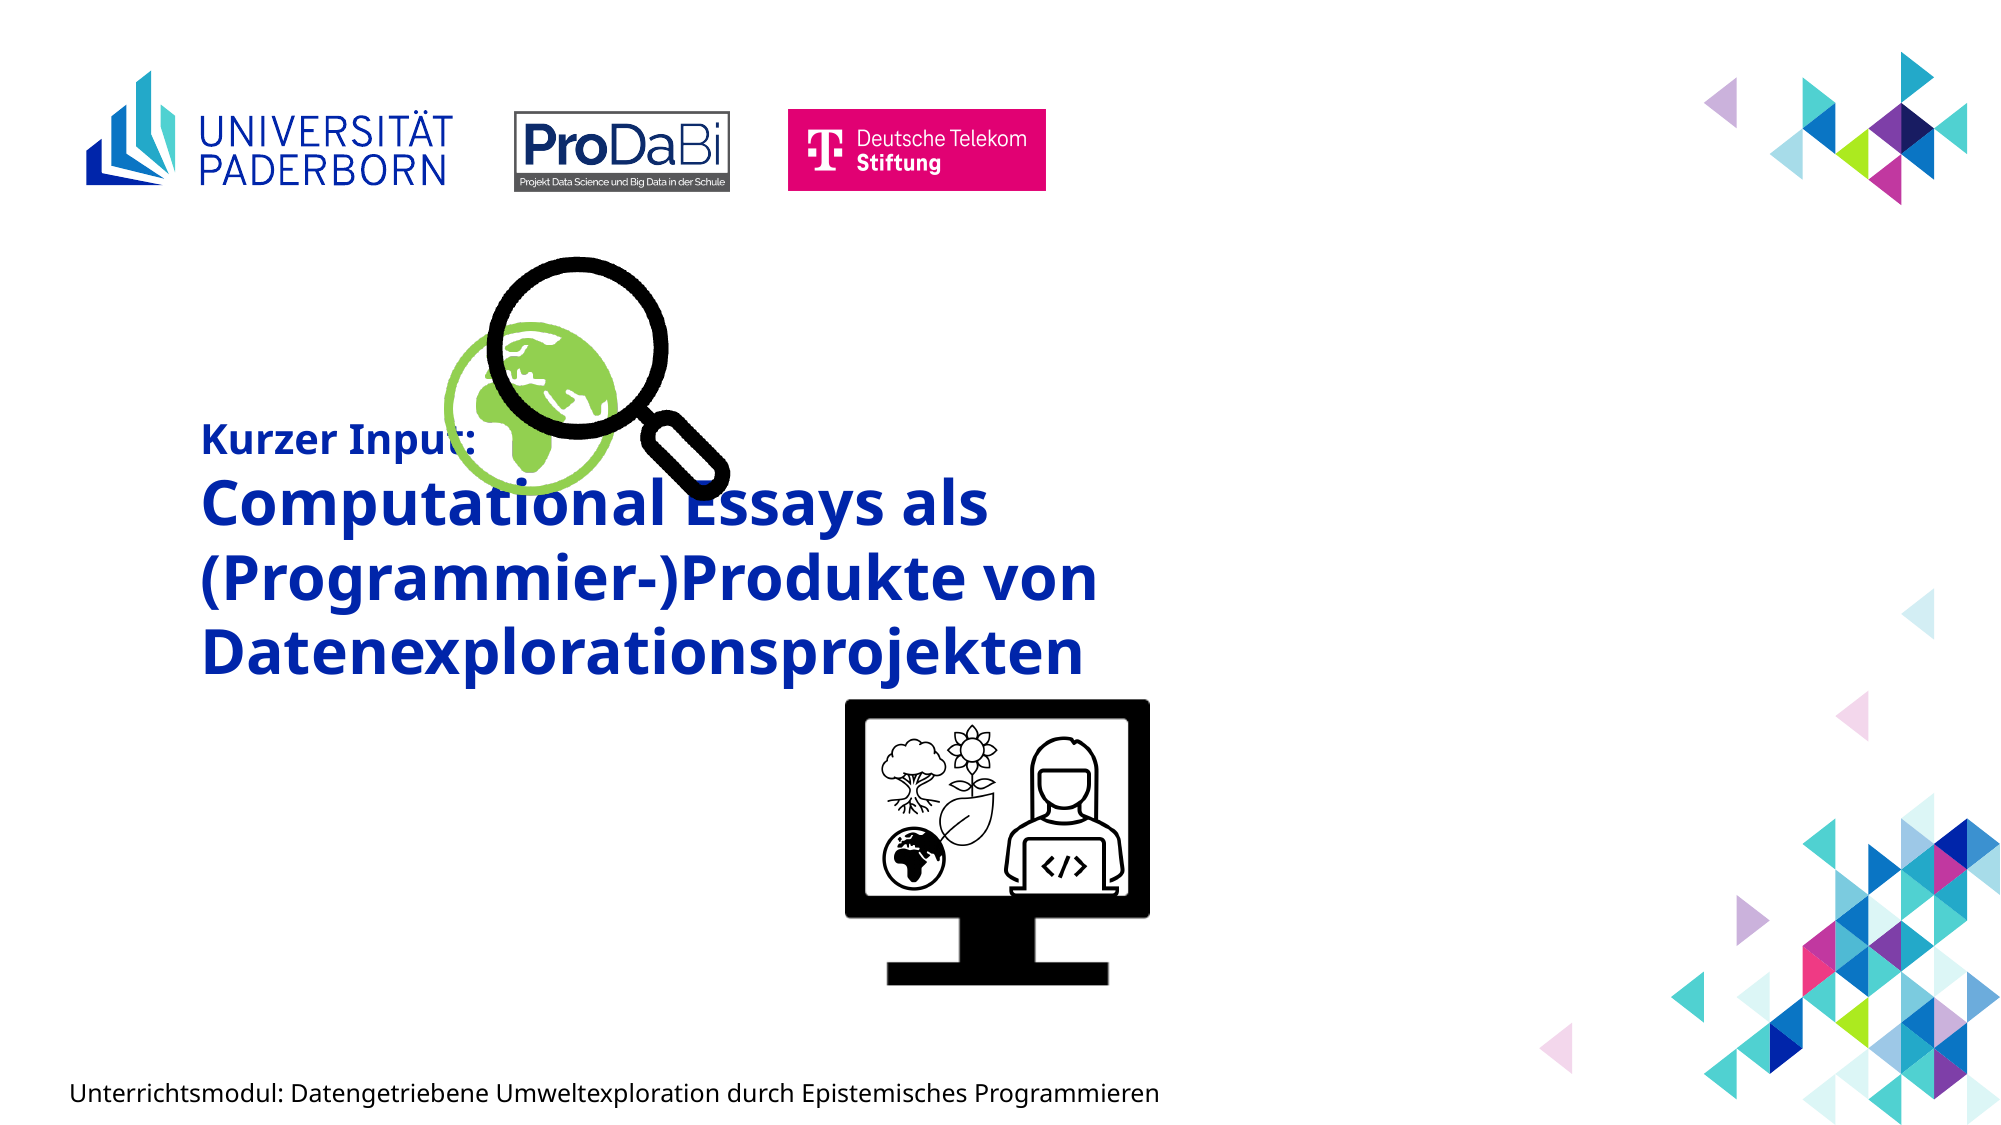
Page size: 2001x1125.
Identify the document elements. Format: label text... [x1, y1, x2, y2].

title Kurzer Input: Computational Essays als (Programmier-)Produkte von Datenexplorationsprojekten [200, 486, 1702, 688]
picture [788, 109, 1046, 191]
subtitle Unterrichtsmodul: Datengetriebene Umweltexploration durch Epistemisches Programmieren [69, 1077, 1472, 1114]
picture [421, 234, 752, 521]
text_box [845, 690, 1155, 995]
picture [514, 111, 730, 192]
